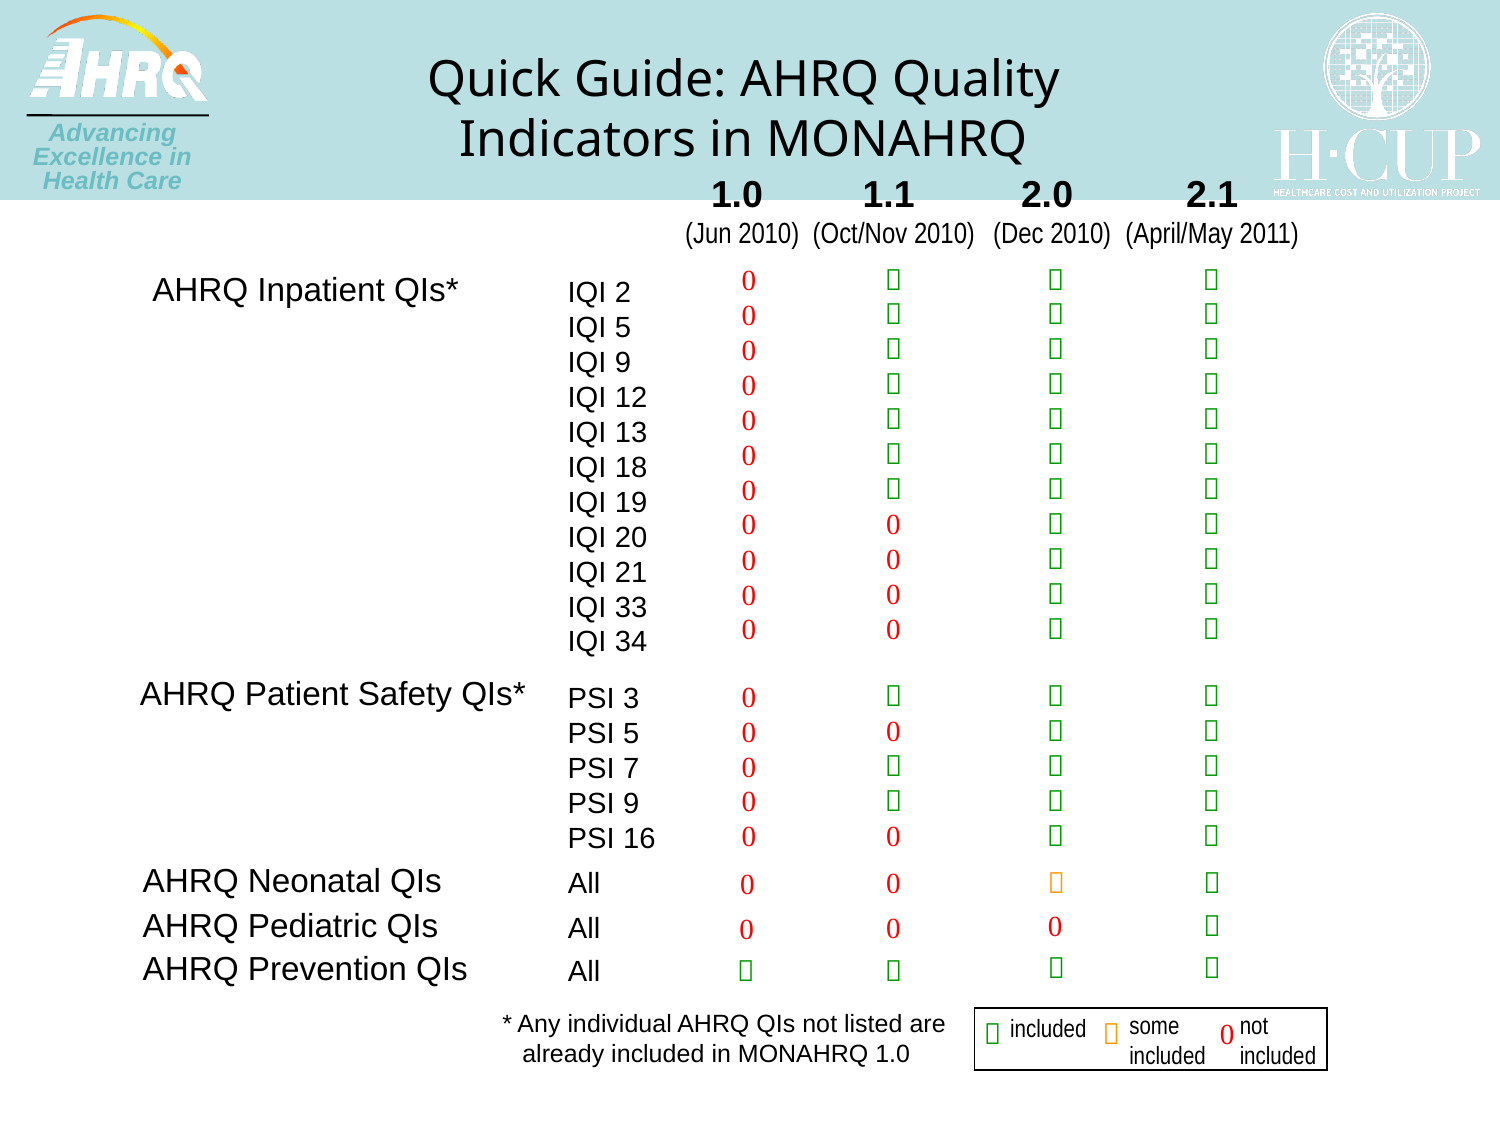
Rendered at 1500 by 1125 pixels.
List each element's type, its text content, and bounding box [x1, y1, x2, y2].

title Quick Guide: AHRQ Quality Indicators in MONAHRQ [324, 12, 1163, 160]
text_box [124, 162, 1351, 1078]
picture [26, 12, 211, 104]
picture [1270, 10, 1483, 199]
